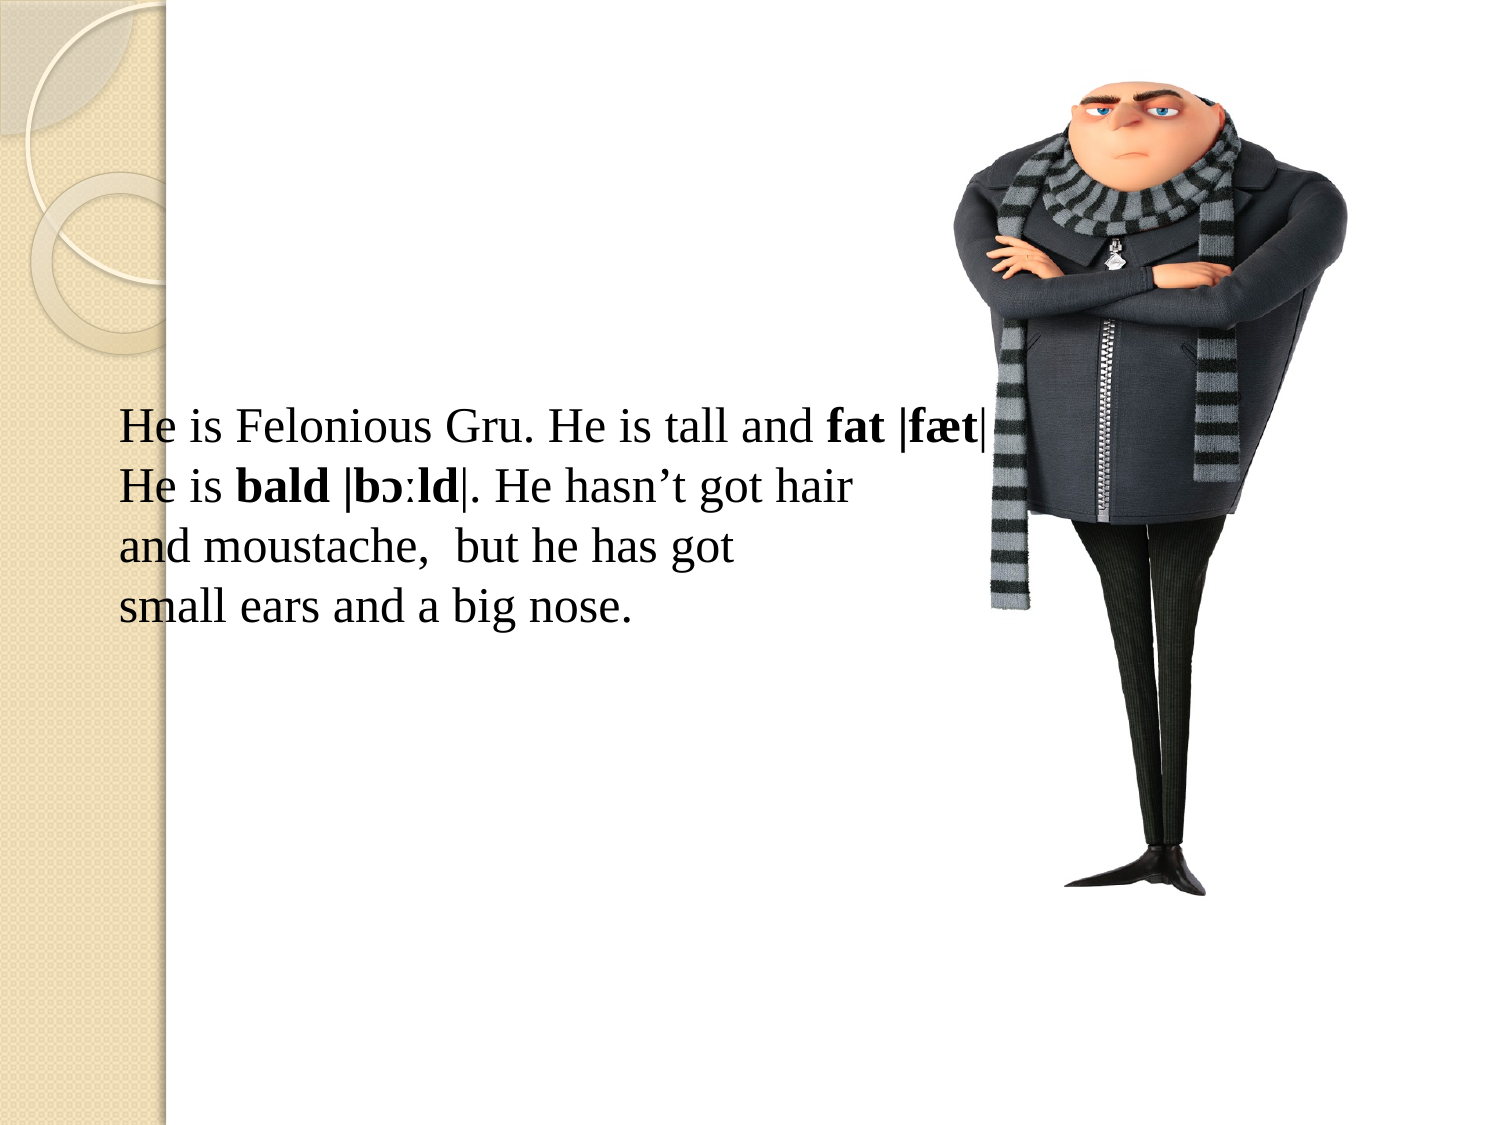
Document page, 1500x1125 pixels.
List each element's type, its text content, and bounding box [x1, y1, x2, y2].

picture [832, 18, 1484, 949]
text_box He is Felonious Gru. He is tall and fat |fæt| He is bald |bɔːld|. He hasn’t got hair and moustache, but he has got small ears and a big nose. [104, 385, 825, 640]
